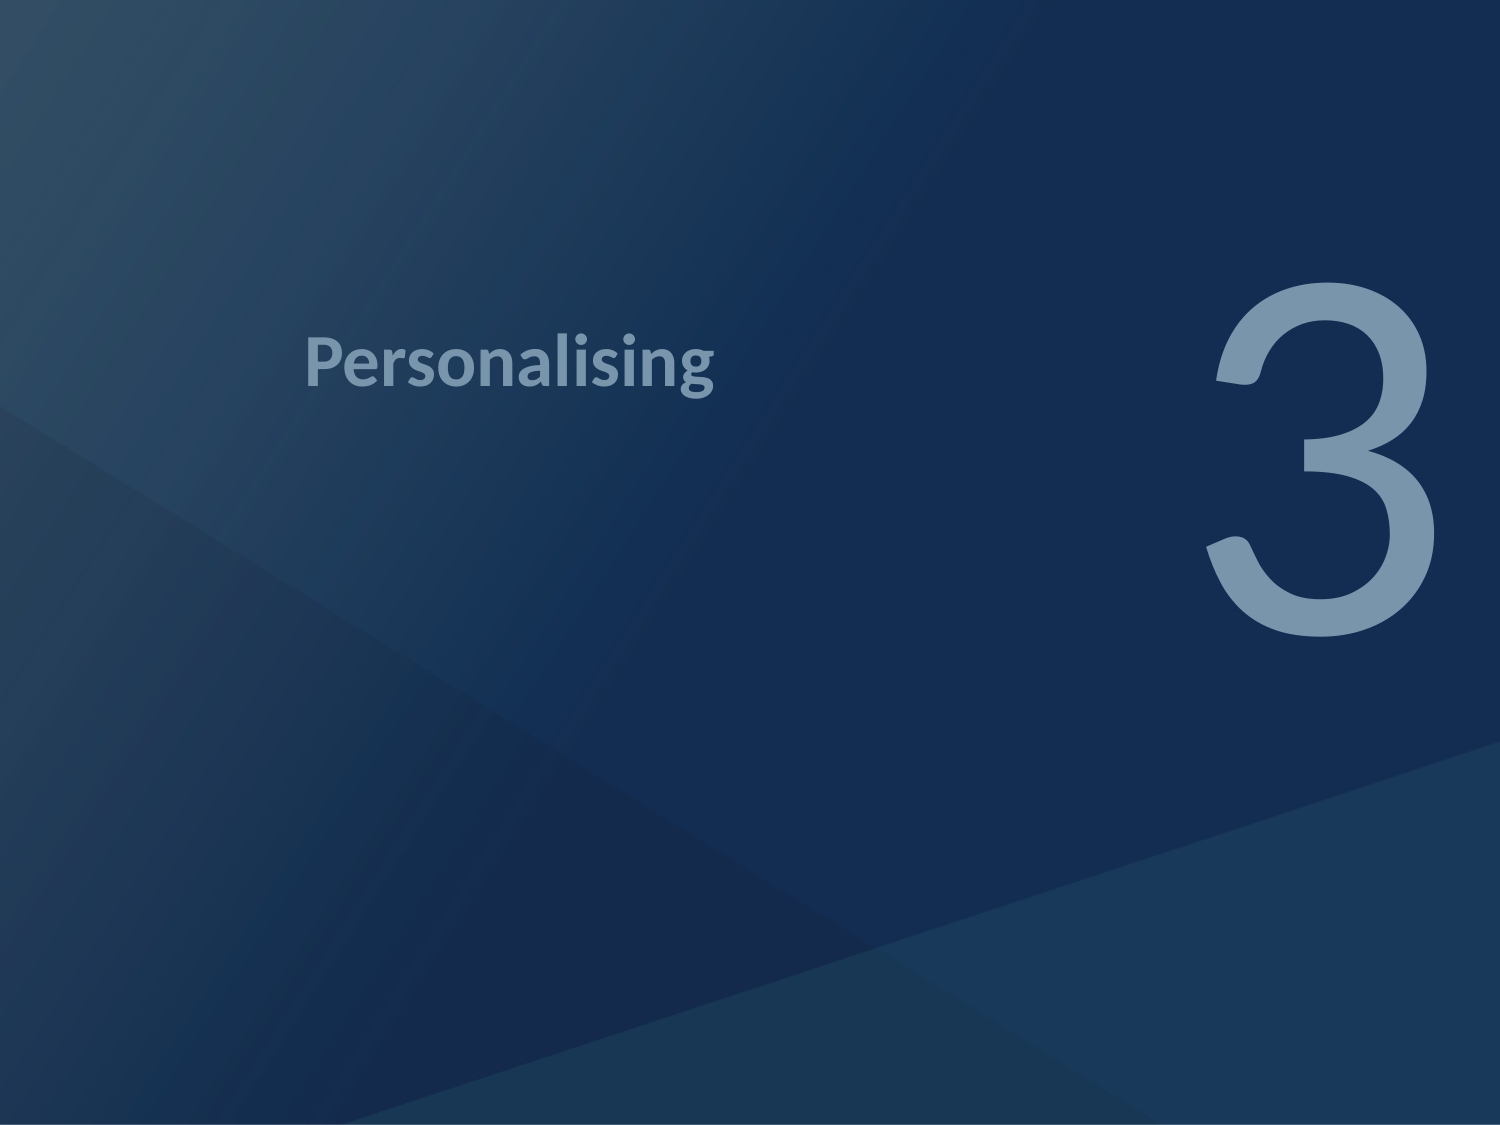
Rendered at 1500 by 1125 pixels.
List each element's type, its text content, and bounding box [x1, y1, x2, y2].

title Personalising [289, 304, 883, 709]
picture [0, 0, 1500, 1125]
list 3 [883, 159, 1471, 750]
